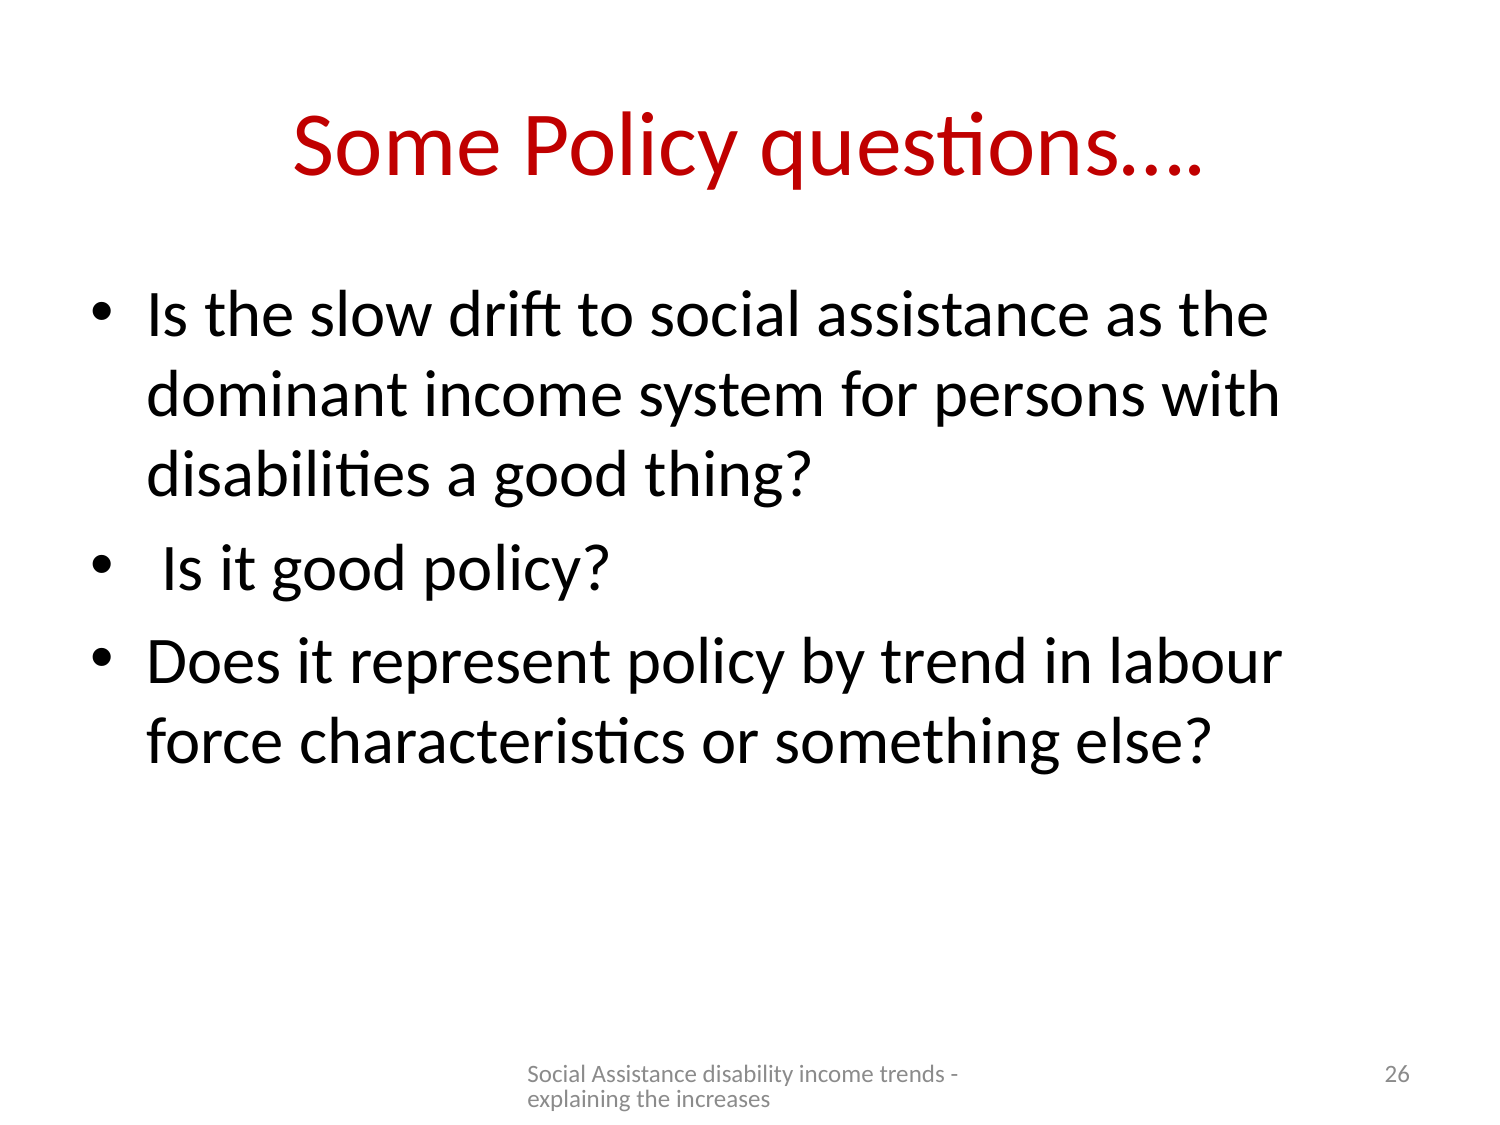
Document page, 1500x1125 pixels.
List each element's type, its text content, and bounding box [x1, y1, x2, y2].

slide_number 26 [1074, 1042, 1425, 1103]
list Is the slow drift to social assistance as the dominant income system for persons with disabilities a good thing? Is it good policy? Does it represent policy by trend in labour force characteristics or something else? [75, 262, 1425, 1005]
title Some Policy questions…. [75, 45, 1425, 233]
footer Social Assistance disability income trends - explaining the increases [512, 1042, 988, 1103]
